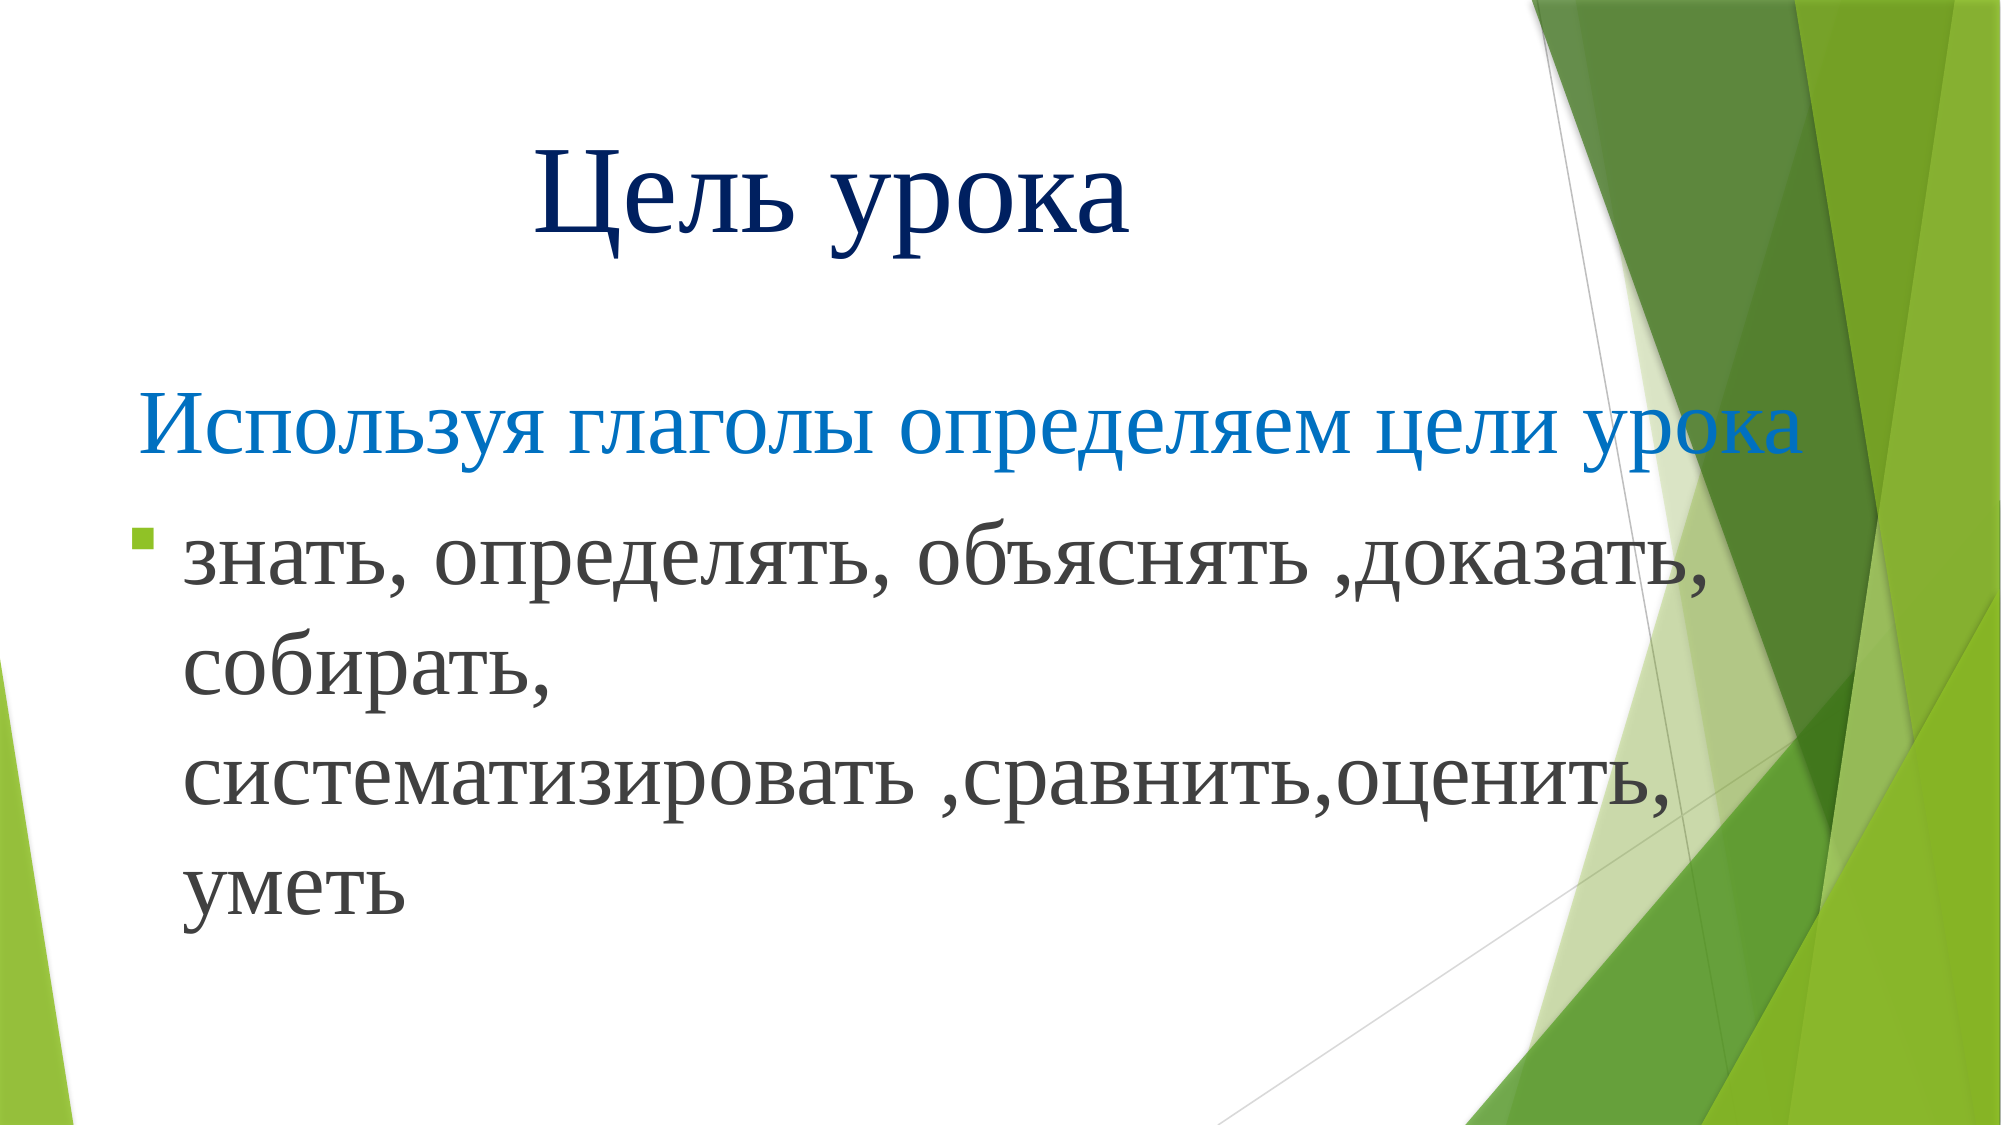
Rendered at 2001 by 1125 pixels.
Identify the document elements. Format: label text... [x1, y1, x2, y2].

list Используя глаголы определяем цели урока знать, определять, объяснять ,доказать, собирать, систематизировать ,сравнить,оценить, уметь [111, 354, 1880, 992]
title Цель урока [111, 99, 1522, 317]
